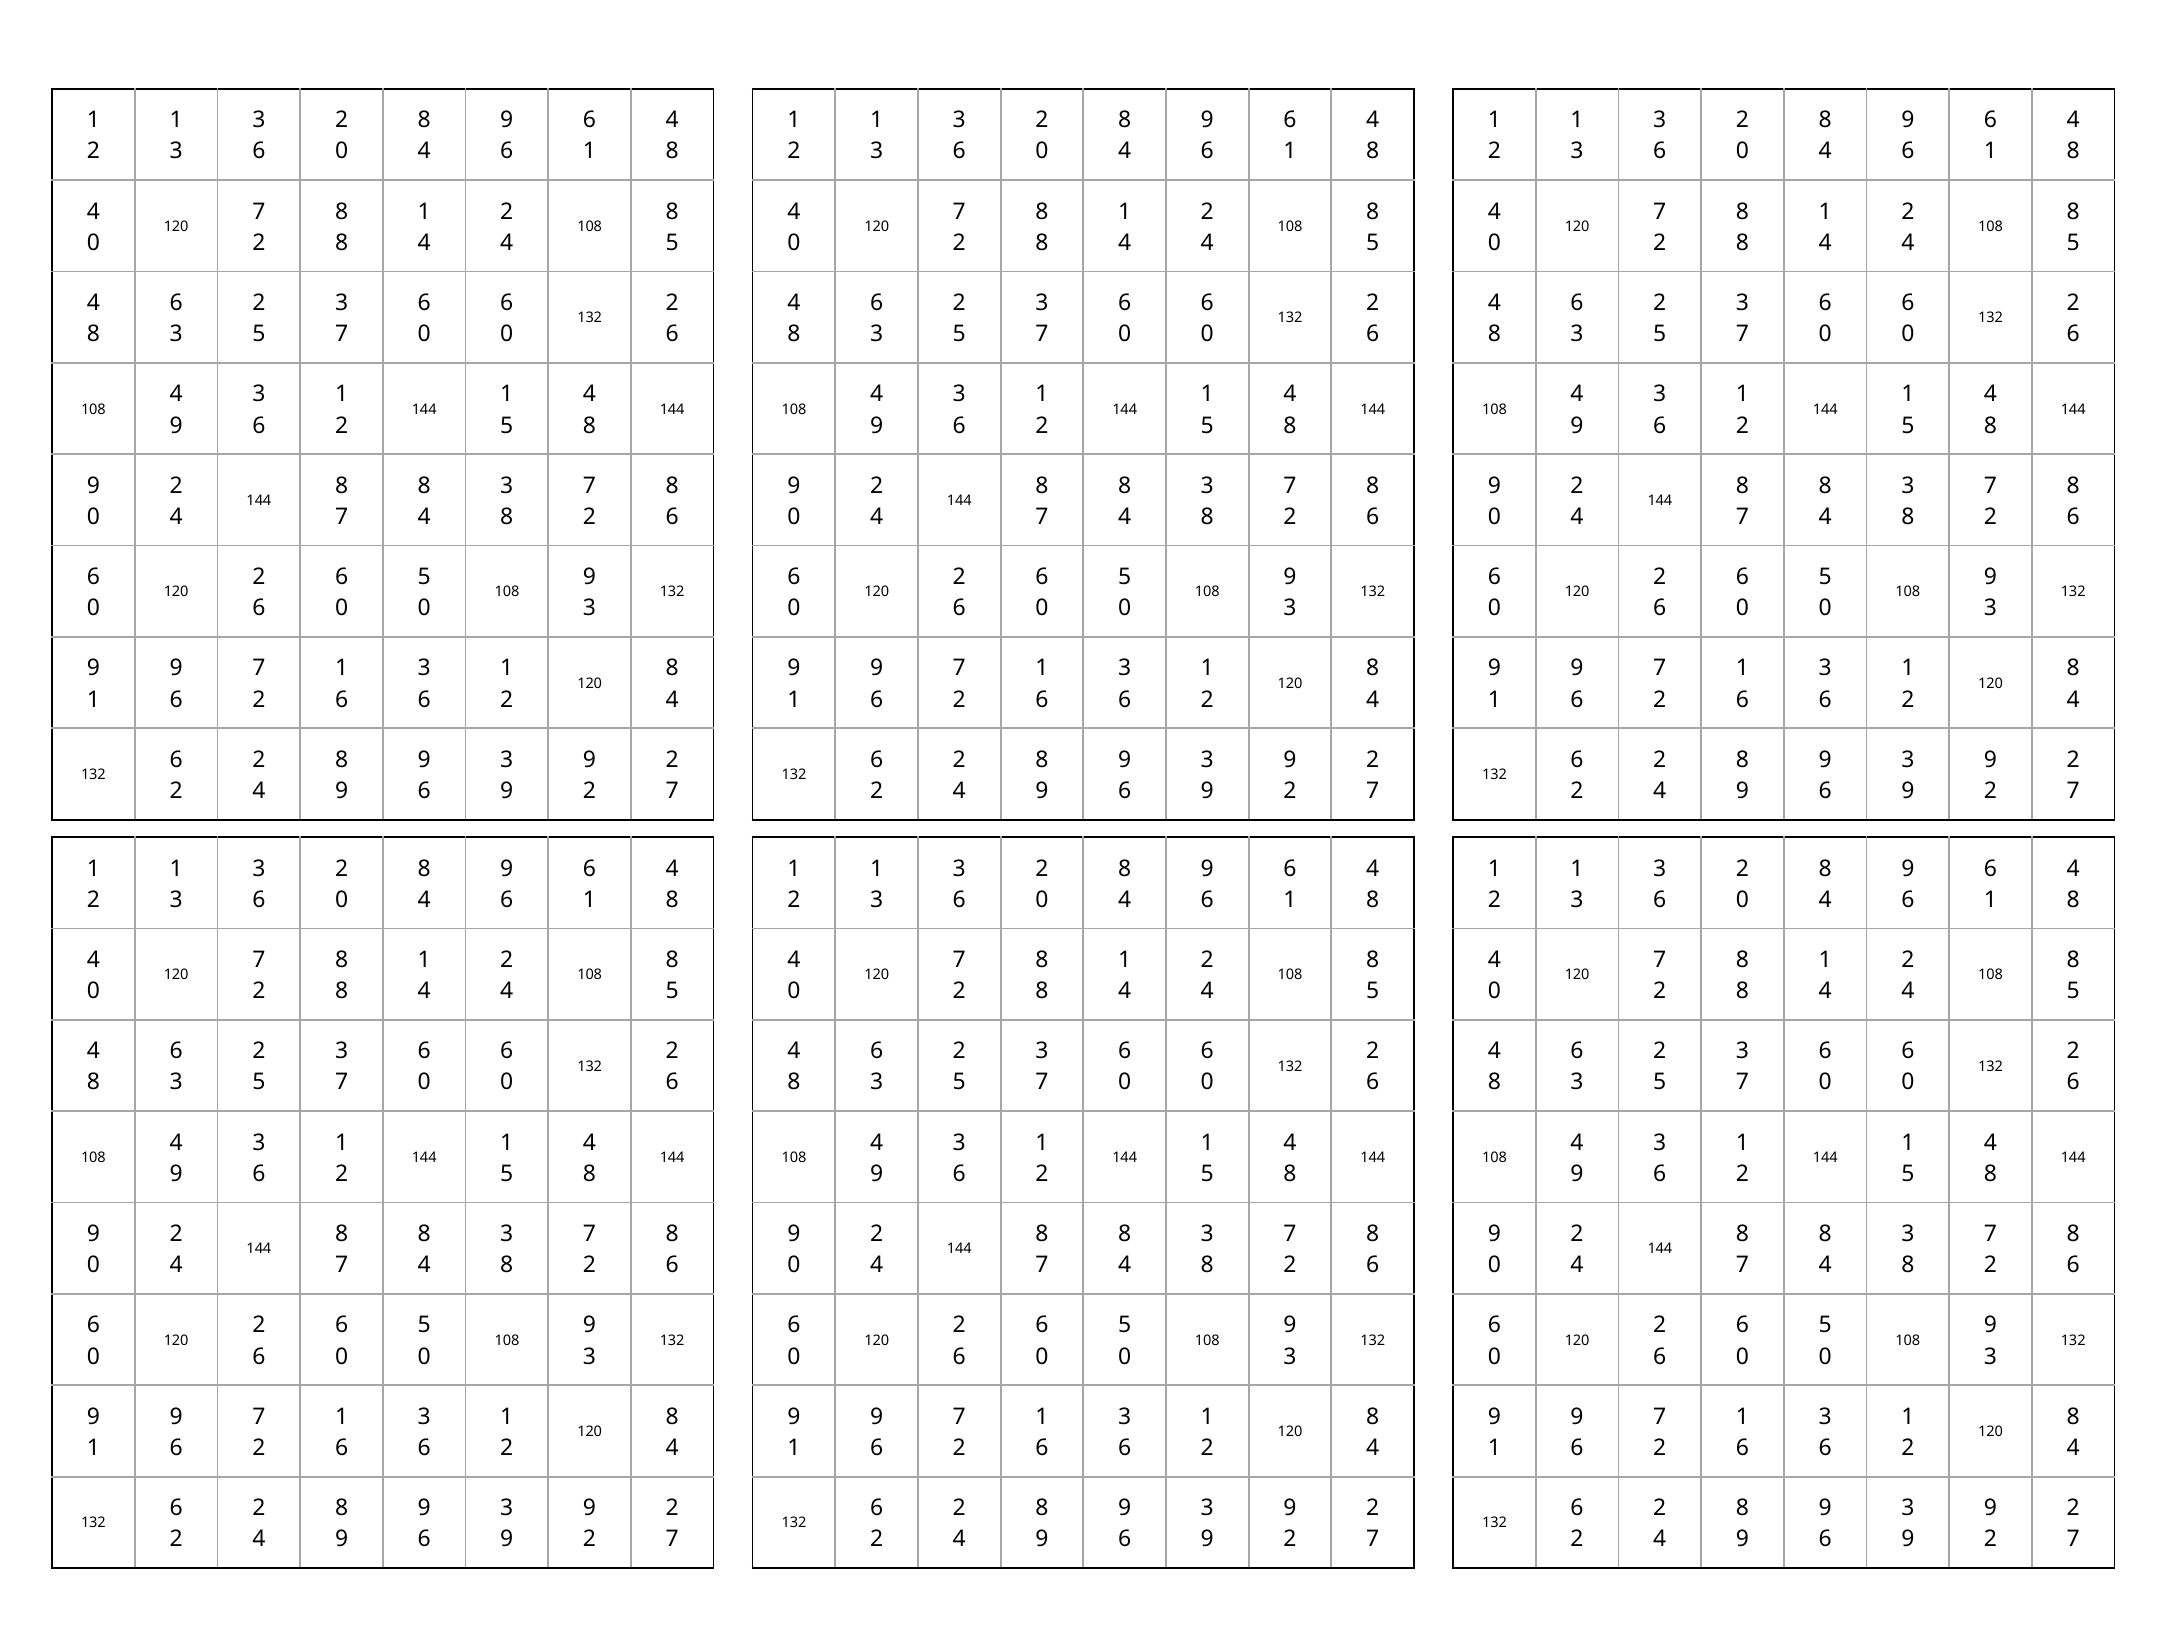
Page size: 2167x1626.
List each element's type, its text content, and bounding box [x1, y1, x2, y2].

table_cell 38 [1867, 455, 1948, 545]
table_header 36 [218, 90, 299, 179]
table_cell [1785, 638, 1866, 727]
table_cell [1084, 1478, 1165, 1567]
table_cell 60 [1867, 272, 1948, 362]
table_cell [632, 1021, 713, 1110]
table_cell 36 [1619, 364, 1700, 453]
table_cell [632, 929, 713, 1019]
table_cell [753, 1295, 834, 1384]
table_cell 72 [218, 638, 299, 727]
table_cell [1537, 1021, 1618, 1110]
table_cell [1084, 1021, 1165, 1110]
table_cell 14 [1084, 181, 1165, 271]
table_cell 26 [919, 546, 1000, 636]
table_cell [753, 1112, 834, 1202]
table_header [1785, 838, 1866, 928]
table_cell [1537, 1295, 1618, 1384]
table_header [1002, 838, 1082, 928]
table_header 13 [836, 90, 917, 179]
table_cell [1002, 1295, 1082, 1384]
table_cell 85 [632, 181, 713, 271]
table_cell 60 [53, 546, 134, 636]
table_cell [1867, 1386, 1948, 1476]
table_header 20 [1702, 90, 1783, 179]
table_cell 87 [301, 455, 382, 545]
table_cell 24 [1167, 181, 1248, 271]
table_cell 144 [1332, 364, 1413, 453]
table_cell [1785, 1386, 1866, 1476]
table_cell 86 [2033, 455, 2114, 545]
table_cell 24 [218, 729, 299, 819]
table_cell 108 [549, 181, 630, 271]
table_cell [1084, 1295, 1165, 1384]
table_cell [2033, 1021, 2114, 1110]
table_cell 120 [1250, 638, 1330, 727]
table_cell 63 [836, 272, 917, 362]
table_cell 12 [1002, 364, 1082, 453]
table_cell 26 [1619, 546, 1700, 636]
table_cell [836, 1021, 917, 1110]
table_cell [632, 1295, 713, 1384]
table_cell 49 [1537, 364, 1618, 453]
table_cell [1702, 1112, 1783, 1202]
table_cell 132 [53, 729, 134, 819]
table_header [1167, 838, 1248, 928]
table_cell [1454, 1478, 1535, 1567]
table_cell 93 [1250, 546, 1330, 636]
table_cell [466, 1112, 547, 1202]
table_cell 84 [632, 638, 713, 727]
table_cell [384, 1478, 465, 1567]
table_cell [1454, 1112, 1535, 1202]
table_header 48 [2033, 90, 2114, 179]
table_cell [1332, 1112, 1413, 1202]
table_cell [136, 1295, 217, 1384]
table_cell 96 [136, 638, 217, 727]
table_cell 48 [1454, 272, 1535, 362]
table_cell 108 [1867, 546, 1948, 636]
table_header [53, 838, 134, 928]
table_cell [1454, 1203, 1535, 1293]
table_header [1619, 838, 1700, 928]
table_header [1250, 838, 1330, 928]
table_cell 85 [1332, 181, 1413, 271]
table_cell 37 [301, 272, 382, 362]
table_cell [753, 1386, 834, 1476]
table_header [218, 838, 299, 928]
table_cell 120 [136, 181, 217, 271]
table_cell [1950, 929, 2031, 1019]
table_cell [301, 1112, 382, 1202]
table_cell 60 [753, 546, 834, 636]
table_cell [2033, 1295, 2114, 1384]
table_header 36 [1619, 90, 1700, 179]
table_cell 50 [384, 546, 465, 636]
table_cell 89 [1002, 729, 1082, 819]
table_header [1537, 838, 1618, 928]
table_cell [1167, 929, 1248, 1019]
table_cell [1950, 1478, 2031, 1567]
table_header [836, 838, 917, 928]
table_cell 88 [1002, 181, 1082, 271]
table_cell 72 [1619, 181, 1700, 271]
table_cell 60 [1785, 272, 1866, 362]
table_cell 72 [1950, 455, 2031, 545]
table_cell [301, 1021, 382, 1110]
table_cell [1785, 1203, 1866, 1293]
table_cell 39 [466, 729, 547, 819]
table_cell 144 [919, 455, 1000, 545]
table_cell 26 [1332, 272, 1413, 362]
table_cell 84 [1332, 638, 1413, 727]
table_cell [1785, 729, 1866, 819]
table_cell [1332, 929, 1413, 1019]
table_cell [1454, 929, 1535, 1019]
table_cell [1167, 1386, 1248, 1476]
table_cell 48 [53, 272, 134, 362]
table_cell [1537, 729, 1618, 819]
table_cell 14 [384, 181, 465, 271]
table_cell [1619, 1386, 1700, 1476]
table_cell 62 [836, 729, 917, 819]
table_cell 15 [466, 364, 547, 453]
table_cell 144 [1785, 364, 1866, 453]
table_cell 96 [384, 729, 465, 819]
table_cell 49 [836, 364, 917, 453]
table_header 12 [53, 90, 134, 179]
table_cell 72 [218, 181, 299, 271]
table_cell 25 [919, 272, 1000, 362]
table_cell 12 [1702, 364, 1783, 453]
table_cell 132 [753, 729, 834, 819]
table_cell 12 [1167, 638, 1248, 727]
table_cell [1002, 1203, 1082, 1293]
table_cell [1619, 1021, 1700, 1110]
table_cell 108 [1950, 181, 2031, 271]
table_cell 36 [919, 364, 1000, 453]
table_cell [301, 1295, 382, 1384]
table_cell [1167, 1295, 1248, 1384]
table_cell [2033, 929, 2114, 1019]
table_cell 108 [466, 546, 547, 636]
table_cell 91 [53, 638, 134, 727]
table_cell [53, 1478, 134, 1567]
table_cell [466, 929, 547, 1019]
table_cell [384, 929, 465, 1019]
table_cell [549, 1478, 630, 1567]
table_cell 48 [1950, 364, 2031, 453]
table_cell 12 [301, 364, 382, 453]
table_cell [1950, 638, 2031, 727]
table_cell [2033, 729, 2114, 819]
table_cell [53, 1295, 134, 1384]
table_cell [136, 1478, 217, 1567]
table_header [1332, 838, 1413, 928]
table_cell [1454, 1386, 1535, 1476]
table_cell 92 [1250, 729, 1330, 819]
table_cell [136, 929, 217, 1019]
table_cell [1785, 1295, 1866, 1384]
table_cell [1250, 1386, 1330, 1476]
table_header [384, 838, 465, 928]
table_cell 38 [1167, 455, 1248, 545]
table_cell 91 [753, 638, 834, 727]
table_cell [384, 1203, 465, 1293]
table_cell 132 [1950, 272, 2031, 362]
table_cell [1332, 1386, 1413, 1476]
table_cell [2033, 1112, 2114, 1202]
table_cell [632, 1478, 713, 1567]
table_cell 120 [136, 546, 217, 636]
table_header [2033, 838, 2114, 928]
table_cell 24 [1867, 181, 1948, 271]
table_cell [919, 1295, 1000, 1384]
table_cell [1950, 1203, 2031, 1293]
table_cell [753, 1203, 834, 1293]
table_cell 96 [836, 638, 917, 727]
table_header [1867, 838, 1948, 928]
table_cell 40 [1454, 181, 1535, 271]
table_cell 62 [136, 729, 217, 819]
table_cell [1867, 1478, 1948, 1567]
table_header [1454, 838, 1535, 928]
table_header 96 [1167, 90, 1248, 179]
table_cell 86 [632, 455, 713, 545]
table_cell 24 [919, 729, 1000, 819]
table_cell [1619, 729, 1700, 819]
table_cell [384, 1386, 465, 1476]
table_cell 48 [753, 272, 834, 362]
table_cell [1867, 1295, 1948, 1384]
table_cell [53, 929, 134, 1019]
table_cell 27 [632, 729, 713, 819]
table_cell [218, 1112, 299, 1202]
table_cell 144 [1084, 364, 1165, 453]
table_header 96 [1867, 90, 1948, 179]
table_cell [632, 1112, 713, 1202]
table_cell 36 [1084, 638, 1165, 727]
table_cell 108 [1250, 181, 1330, 271]
table_header 20 [301, 90, 382, 179]
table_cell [301, 929, 382, 1019]
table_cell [53, 1021, 134, 1110]
table_cell 24 [136, 455, 217, 545]
table_cell 60 [1002, 546, 1082, 636]
table_cell 50 [1084, 546, 1165, 636]
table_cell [1537, 1112, 1618, 1202]
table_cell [836, 1112, 917, 1202]
table_cell 144 [218, 455, 299, 545]
table_cell 40 [753, 181, 834, 271]
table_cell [919, 929, 1000, 1019]
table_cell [218, 929, 299, 1019]
table_cell 60 [1167, 272, 1248, 362]
table_cell 144 [384, 364, 465, 453]
table_cell 36 [384, 638, 465, 727]
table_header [301, 838, 382, 928]
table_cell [136, 1203, 217, 1293]
table_header 20 [1002, 90, 1082, 179]
table_cell 120 [836, 181, 917, 271]
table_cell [836, 1203, 917, 1293]
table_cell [1950, 1295, 2031, 1384]
table_cell 132 [632, 546, 713, 636]
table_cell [218, 1203, 299, 1293]
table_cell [1537, 638, 1618, 727]
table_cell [1002, 1112, 1082, 1202]
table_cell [1332, 1295, 1413, 1384]
table_cell 60 [1702, 546, 1783, 636]
table_header 48 [632, 90, 713, 179]
table_header 13 [136, 90, 217, 179]
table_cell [1867, 1021, 1948, 1110]
table_header 84 [1785, 90, 1866, 179]
table_cell 60 [1084, 272, 1165, 362]
table_cell 132 [549, 272, 630, 362]
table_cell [53, 1203, 134, 1293]
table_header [632, 838, 713, 928]
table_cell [218, 1295, 299, 1384]
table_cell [632, 1386, 713, 1476]
table_cell 108 [753, 364, 834, 453]
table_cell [1702, 638, 1783, 727]
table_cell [466, 1203, 547, 1293]
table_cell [1950, 1386, 2031, 1476]
table_cell 63 [1537, 272, 1618, 362]
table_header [1702, 838, 1783, 928]
table_header 84 [1084, 90, 1165, 179]
table_cell 120 [1537, 181, 1618, 271]
table_cell 48 [1250, 364, 1330, 453]
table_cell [1702, 1478, 1783, 1567]
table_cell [301, 1478, 382, 1567]
table_cell 15 [1167, 364, 1248, 453]
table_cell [53, 1112, 134, 1202]
table_cell 90 [753, 455, 834, 545]
table_header 12 [753, 90, 834, 179]
table_header 96 [466, 90, 547, 179]
table_cell 16 [1002, 638, 1082, 727]
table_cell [1002, 1478, 1082, 1567]
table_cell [218, 1386, 299, 1476]
table_cell 12 [466, 638, 547, 727]
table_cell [466, 1478, 547, 1567]
table_cell 89 [301, 729, 382, 819]
table_cell 84 [384, 455, 465, 545]
table_cell 60 [301, 546, 382, 636]
table_cell 60 [466, 272, 547, 362]
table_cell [1002, 1386, 1082, 1476]
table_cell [1167, 1203, 1248, 1293]
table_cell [1950, 1021, 2031, 1110]
table_cell 24 [1537, 455, 1618, 545]
table_cell 37 [1002, 272, 1082, 362]
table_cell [1702, 1295, 1783, 1384]
table_cell 144 [2033, 364, 2114, 453]
table_cell 40 [53, 181, 134, 271]
table_cell 39 [1167, 729, 1248, 819]
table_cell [919, 1478, 1000, 1567]
table_cell 132 [1332, 546, 1413, 636]
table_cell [1454, 1295, 1535, 1384]
table_cell 91 [1454, 638, 1535, 727]
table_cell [136, 1112, 217, 1202]
table_cell 86 [1332, 455, 1413, 545]
table_cell 26 [218, 546, 299, 636]
table_cell 38 [466, 455, 547, 545]
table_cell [1619, 1203, 1700, 1293]
table_cell 87 [1702, 455, 1783, 545]
table_cell 63 [136, 272, 217, 362]
table_header 84 [384, 90, 465, 179]
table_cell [301, 1386, 382, 1476]
table_cell 14 [1785, 181, 1866, 271]
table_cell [836, 1386, 917, 1476]
table_cell 120 [836, 546, 917, 636]
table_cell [1250, 1478, 1330, 1567]
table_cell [1002, 929, 1082, 1019]
table_cell 93 [549, 546, 630, 636]
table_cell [549, 1112, 630, 1202]
table_cell 132 [2033, 546, 2114, 636]
table_cell 88 [301, 181, 382, 271]
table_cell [1537, 1386, 1618, 1476]
table_header 61 [1950, 90, 2031, 179]
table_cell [218, 1478, 299, 1567]
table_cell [1084, 1112, 1165, 1202]
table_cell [1702, 1203, 1783, 1293]
table_cell 96 [1084, 729, 1165, 819]
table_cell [549, 1386, 630, 1476]
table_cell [753, 929, 834, 1019]
table_cell 26 [632, 272, 713, 362]
table_cell 16 [301, 638, 382, 727]
table_cell 60 [1454, 546, 1535, 636]
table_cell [1537, 1203, 1618, 1293]
table_cell 60 [384, 272, 465, 362]
table_cell 37 [1702, 272, 1783, 362]
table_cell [836, 1478, 917, 1567]
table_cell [1167, 1021, 1248, 1110]
table_cell 50 [1785, 546, 1866, 636]
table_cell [1332, 1021, 1413, 1110]
table_cell 25 [218, 272, 299, 362]
table_header 12 [1454, 90, 1535, 179]
table_cell 85 [2033, 181, 2114, 271]
table_header 13 [1537, 90, 1618, 179]
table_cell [1332, 1478, 1413, 1567]
table_cell 144 [1619, 455, 1700, 545]
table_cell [919, 1112, 1000, 1202]
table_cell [1702, 729, 1783, 819]
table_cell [1537, 929, 1618, 1019]
table_cell 72 [1250, 455, 1330, 545]
table_cell 92 [549, 729, 630, 819]
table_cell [549, 1203, 630, 1293]
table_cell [753, 1478, 834, 1567]
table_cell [1867, 729, 1948, 819]
table_cell 108 [1454, 364, 1535, 453]
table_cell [1167, 1112, 1248, 1202]
table_cell 120 [1537, 546, 1618, 636]
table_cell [1867, 1203, 1948, 1293]
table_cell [2033, 1203, 2114, 1293]
table_cell 15 [1867, 364, 1948, 453]
table_cell 108 [1167, 546, 1248, 636]
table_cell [1867, 1112, 1948, 1202]
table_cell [53, 1386, 134, 1476]
table_header 61 [549, 90, 630, 179]
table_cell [1702, 1021, 1783, 1110]
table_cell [1250, 929, 1330, 1019]
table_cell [1785, 1112, 1866, 1202]
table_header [1950, 838, 2031, 928]
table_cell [919, 1203, 1000, 1293]
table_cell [136, 1386, 217, 1476]
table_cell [218, 1021, 299, 1110]
table_cell 24 [466, 181, 547, 271]
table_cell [1250, 1021, 1330, 1110]
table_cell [466, 1295, 547, 1384]
table_cell 26 [2033, 272, 2114, 362]
table_cell 25 [1619, 272, 1700, 362]
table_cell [1950, 729, 2031, 819]
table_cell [919, 1021, 1000, 1110]
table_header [919, 838, 1000, 928]
table_cell 27 [1332, 729, 1413, 819]
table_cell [836, 1295, 917, 1384]
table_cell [1084, 1386, 1165, 1476]
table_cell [549, 1021, 630, 1110]
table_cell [1785, 1021, 1866, 1110]
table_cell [549, 1295, 630, 1384]
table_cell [1454, 729, 1535, 819]
table_cell 108 [53, 364, 134, 453]
table_cell 72 [549, 455, 630, 545]
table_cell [2033, 1478, 2114, 1567]
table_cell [1084, 1203, 1165, 1293]
table_cell 144 [632, 364, 713, 453]
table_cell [1619, 1112, 1700, 1202]
table_cell 88 [1702, 181, 1783, 271]
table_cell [1250, 1295, 1330, 1384]
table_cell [632, 1203, 713, 1293]
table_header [136, 838, 217, 928]
table_cell 132 [1250, 272, 1330, 362]
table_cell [1867, 929, 1948, 1019]
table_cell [384, 1112, 465, 1202]
table_cell 48 [549, 364, 630, 453]
table_header 36 [919, 90, 1000, 179]
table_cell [1332, 1203, 1413, 1293]
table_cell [301, 1203, 382, 1293]
table_cell 90 [53, 455, 134, 545]
table_cell 120 [549, 638, 630, 727]
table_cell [466, 1021, 547, 1110]
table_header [1084, 838, 1165, 928]
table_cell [1250, 1203, 1330, 1293]
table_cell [1950, 1112, 2031, 1202]
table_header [466, 838, 547, 928]
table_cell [1702, 1386, 1783, 1476]
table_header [549, 838, 630, 928]
table_cell 72 [919, 638, 1000, 727]
table_cell 36 [218, 364, 299, 453]
table_header 61 [1250, 90, 1330, 179]
table_header 48 [1332, 90, 1413, 179]
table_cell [1537, 1478, 1618, 1567]
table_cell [2033, 1386, 2114, 1476]
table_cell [2033, 638, 2114, 727]
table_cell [1619, 929, 1700, 1019]
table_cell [1619, 638, 1700, 727]
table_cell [384, 1021, 465, 1110]
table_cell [384, 1295, 465, 1384]
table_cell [1084, 929, 1165, 1019]
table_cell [1167, 1478, 1248, 1567]
table_cell 84 [1785, 455, 1866, 545]
table_cell 72 [919, 181, 1000, 271]
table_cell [1785, 929, 1866, 1019]
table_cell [836, 929, 917, 1019]
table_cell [1454, 1021, 1535, 1110]
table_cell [1785, 1478, 1866, 1567]
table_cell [1619, 1295, 1700, 1384]
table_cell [1250, 1112, 1330, 1202]
table_cell 90 [1454, 455, 1535, 545]
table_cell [1702, 929, 1783, 1019]
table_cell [753, 1021, 834, 1110]
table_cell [549, 929, 630, 1019]
table_cell 93 [1950, 546, 2031, 636]
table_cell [1619, 1478, 1700, 1567]
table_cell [466, 1386, 547, 1476]
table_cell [1867, 638, 1948, 727]
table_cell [136, 1021, 217, 1110]
table_cell 24 [836, 455, 917, 545]
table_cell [919, 1386, 1000, 1476]
table_cell 49 [136, 364, 217, 453]
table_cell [1002, 1021, 1082, 1110]
table_cell 84 [1084, 455, 1165, 545]
table_cell 87 [1002, 455, 1082, 545]
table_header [753, 838, 834, 928]
